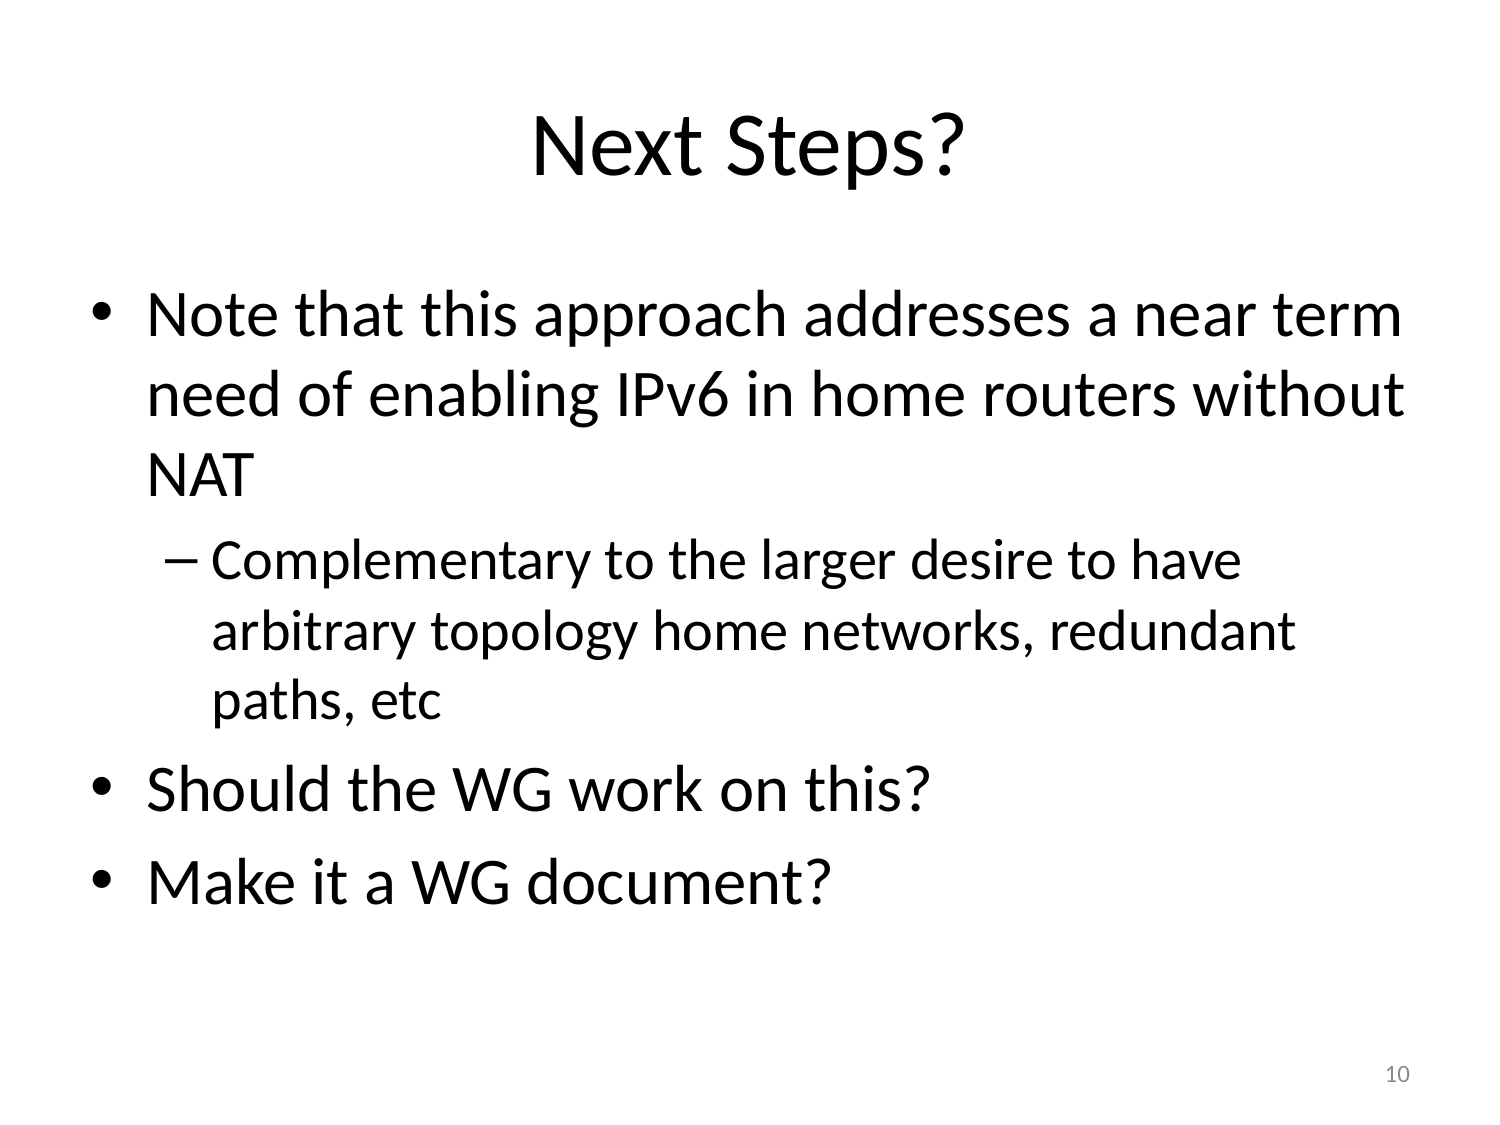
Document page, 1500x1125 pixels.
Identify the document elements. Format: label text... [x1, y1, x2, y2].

list Note that this approach addresses a near term need of enabling IPv6 in home routers without NAT Complementary to the larger desire to have arbitrary topology home networks, redundant paths, etc Should the WG work on this? Make it a WG document? [74, 262, 1426, 1006]
title Next Steps? [74, 44, 1426, 233]
slide_number 10 [1074, 1042, 1425, 1103]
